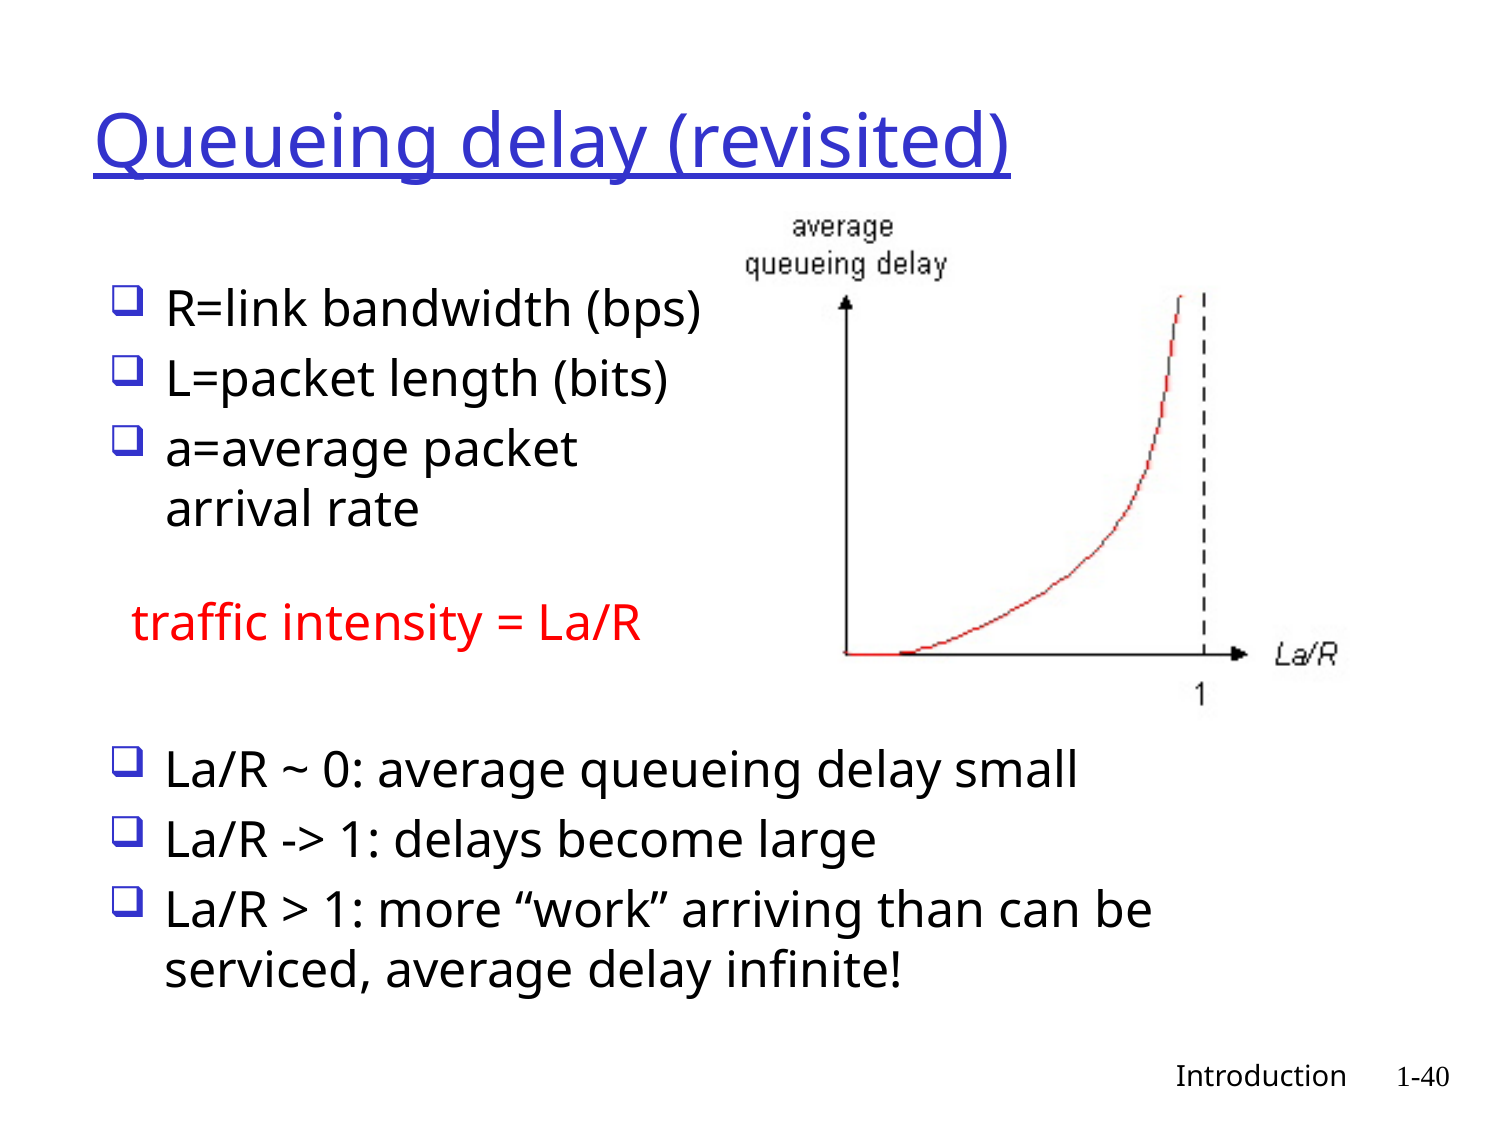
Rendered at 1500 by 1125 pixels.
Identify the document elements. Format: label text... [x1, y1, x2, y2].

text_box traffic intensity = La/R [117, 582, 647, 666]
footer Introduction [887, 1049, 1362, 1125]
slide_number 1-40 [1362, 1049, 1466, 1125]
text_box La/R ~ 0: average queueing delay small La/R -> 1: delays become large La/R > 1: more “work” arriving than can be serviced, average delay infinite! [93, 729, 1238, 1047]
title Queueing delay (revisited) [77, 43, 1354, 232]
picture [652, 211, 1500, 732]
list R=link bandwidth (bps) L=packet length (bits) a=average packet arrival rate [93, 268, 647, 562]
